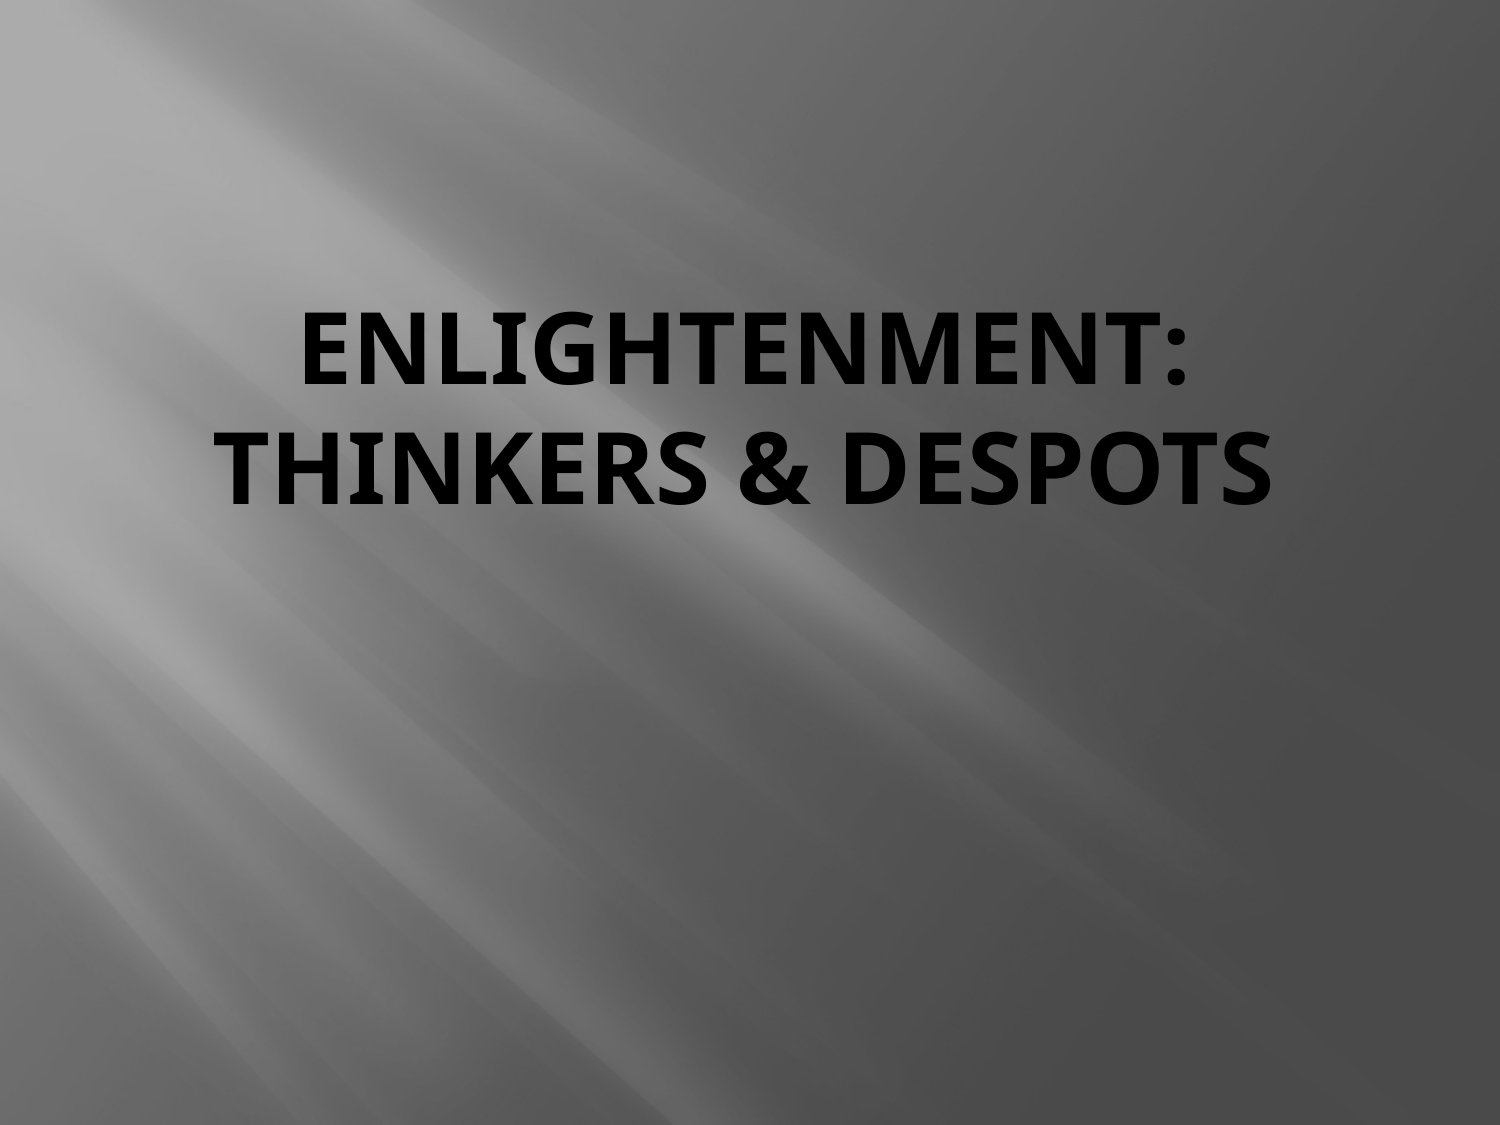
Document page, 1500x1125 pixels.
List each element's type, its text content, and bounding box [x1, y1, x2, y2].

title Enlightenment: Thinkers & Despots [69, 224, 1420, 525]
